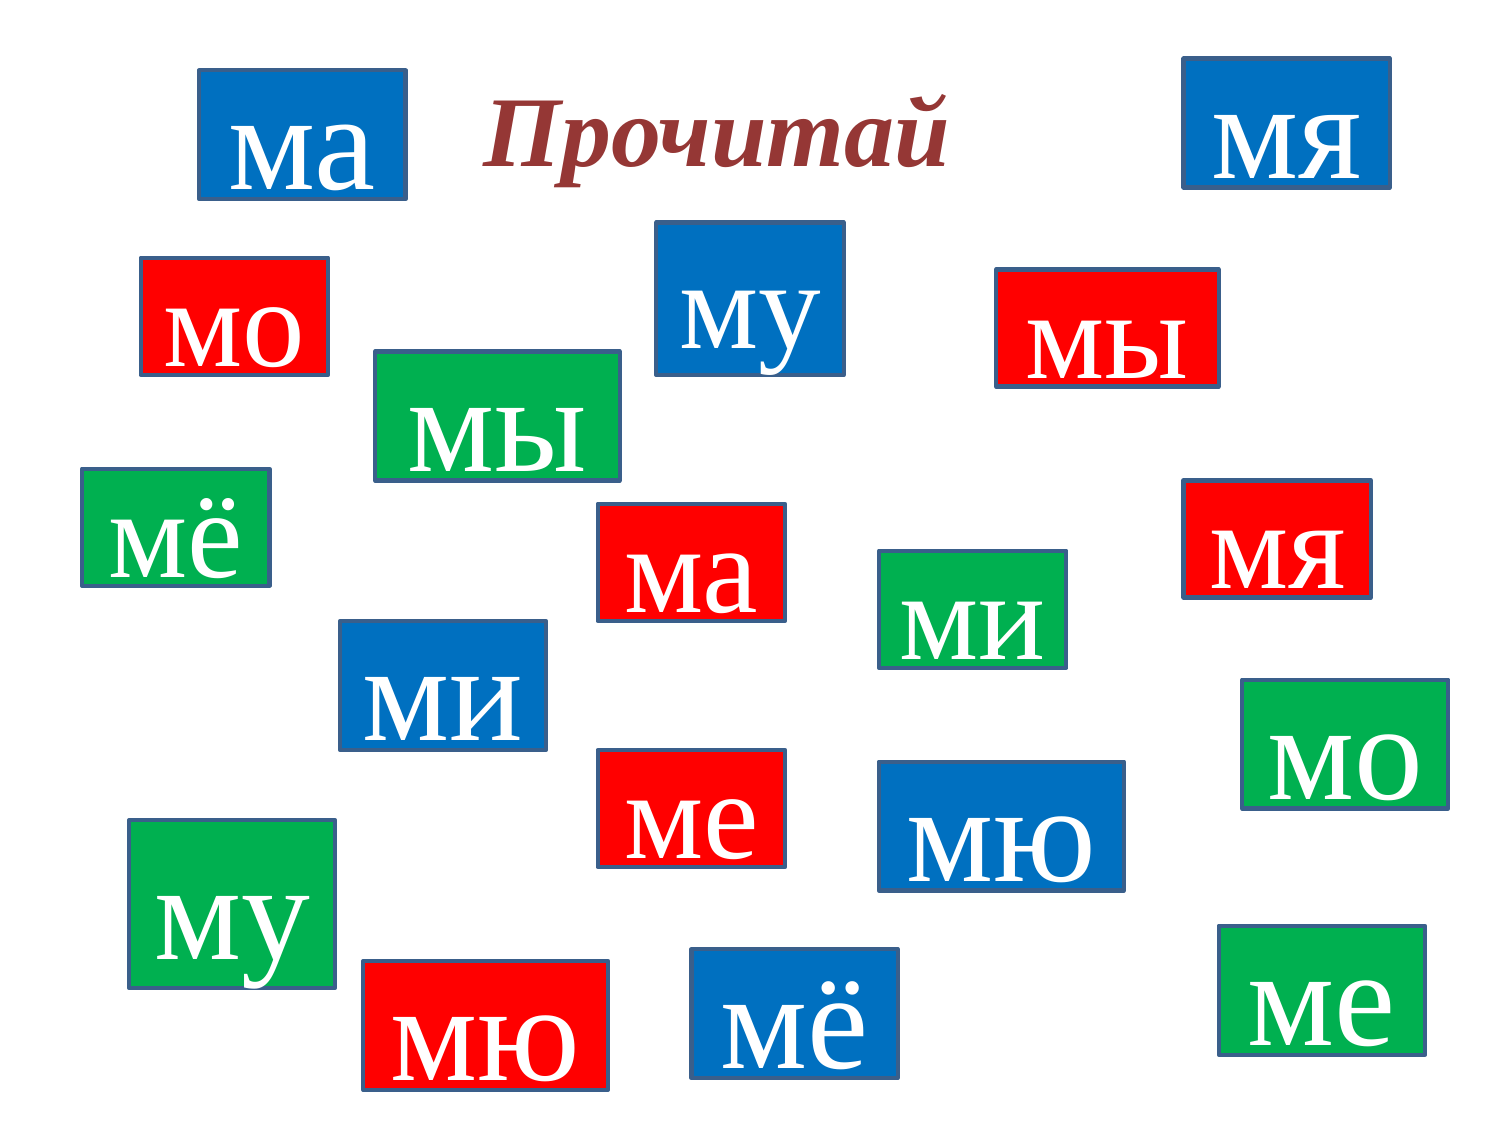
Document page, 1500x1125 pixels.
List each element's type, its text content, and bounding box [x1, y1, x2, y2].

text_box мо [139, 256, 330, 377]
text_box ме [1217, 924, 1427, 1057]
text_box мы [994, 267, 1221, 389]
text_box мо [1240, 678, 1450, 811]
text_box му [654, 220, 846, 377]
text_box мю [361, 959, 610, 1092]
text_box мё [80, 467, 272, 588]
text_box ма [197, 68, 408, 201]
text_box мя [1181, 56, 1392, 190]
text_box ма [596, 502, 787, 623]
text_box му [127, 818, 337, 990]
text_box мя [1181, 478, 1373, 600]
text_box мю [877, 760, 1126, 893]
text_box ме [596, 748, 787, 869]
text_box мё [689, 947, 900, 1080]
text_box ми [338, 619, 548, 752]
text_box ми [877, 549, 1068, 670]
text_box мы [373, 349, 622, 483]
text_box Прочитай [468, 58, 985, 194]
